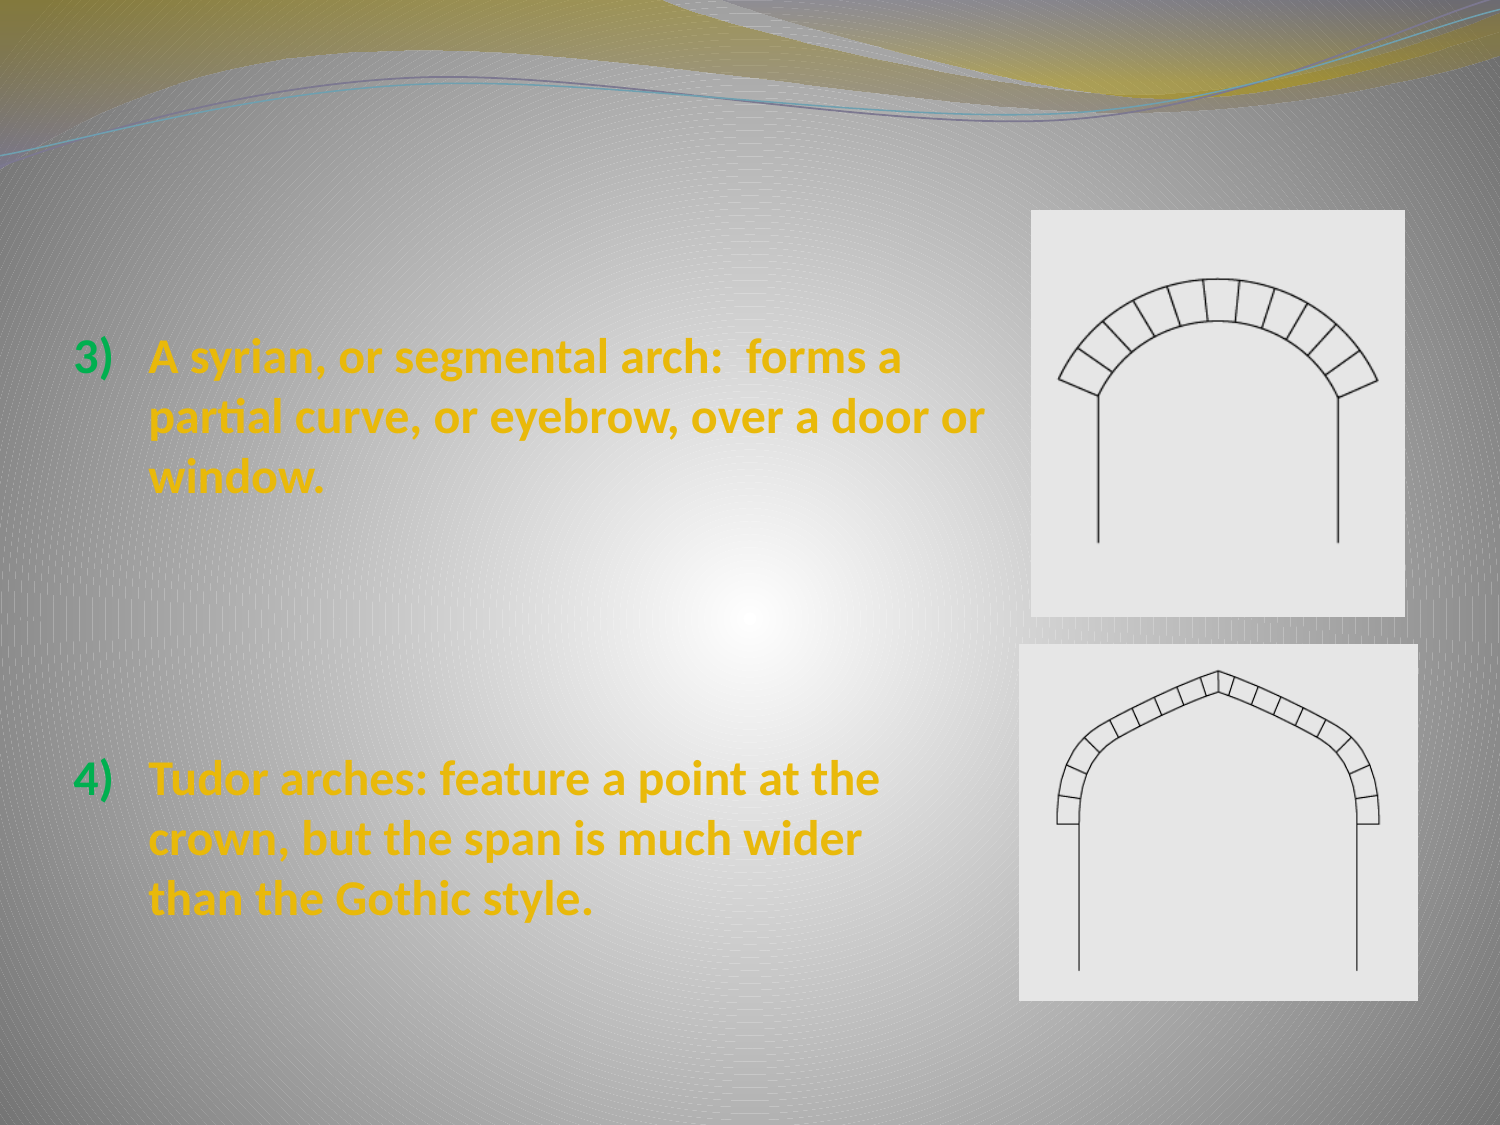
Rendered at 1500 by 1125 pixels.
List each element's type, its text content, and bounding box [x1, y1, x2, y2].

text_box A syrian, or segmental arch: forms a partial curve, or eyebrow, over a door or window. [58, 316, 1024, 512]
picture [1019, 644, 1419, 1001]
picture [1030, 210, 1406, 618]
text_box Tudor arches: feature a point at the crown, but the span is much wider than the Gothic style. [58, 738, 961, 933]
